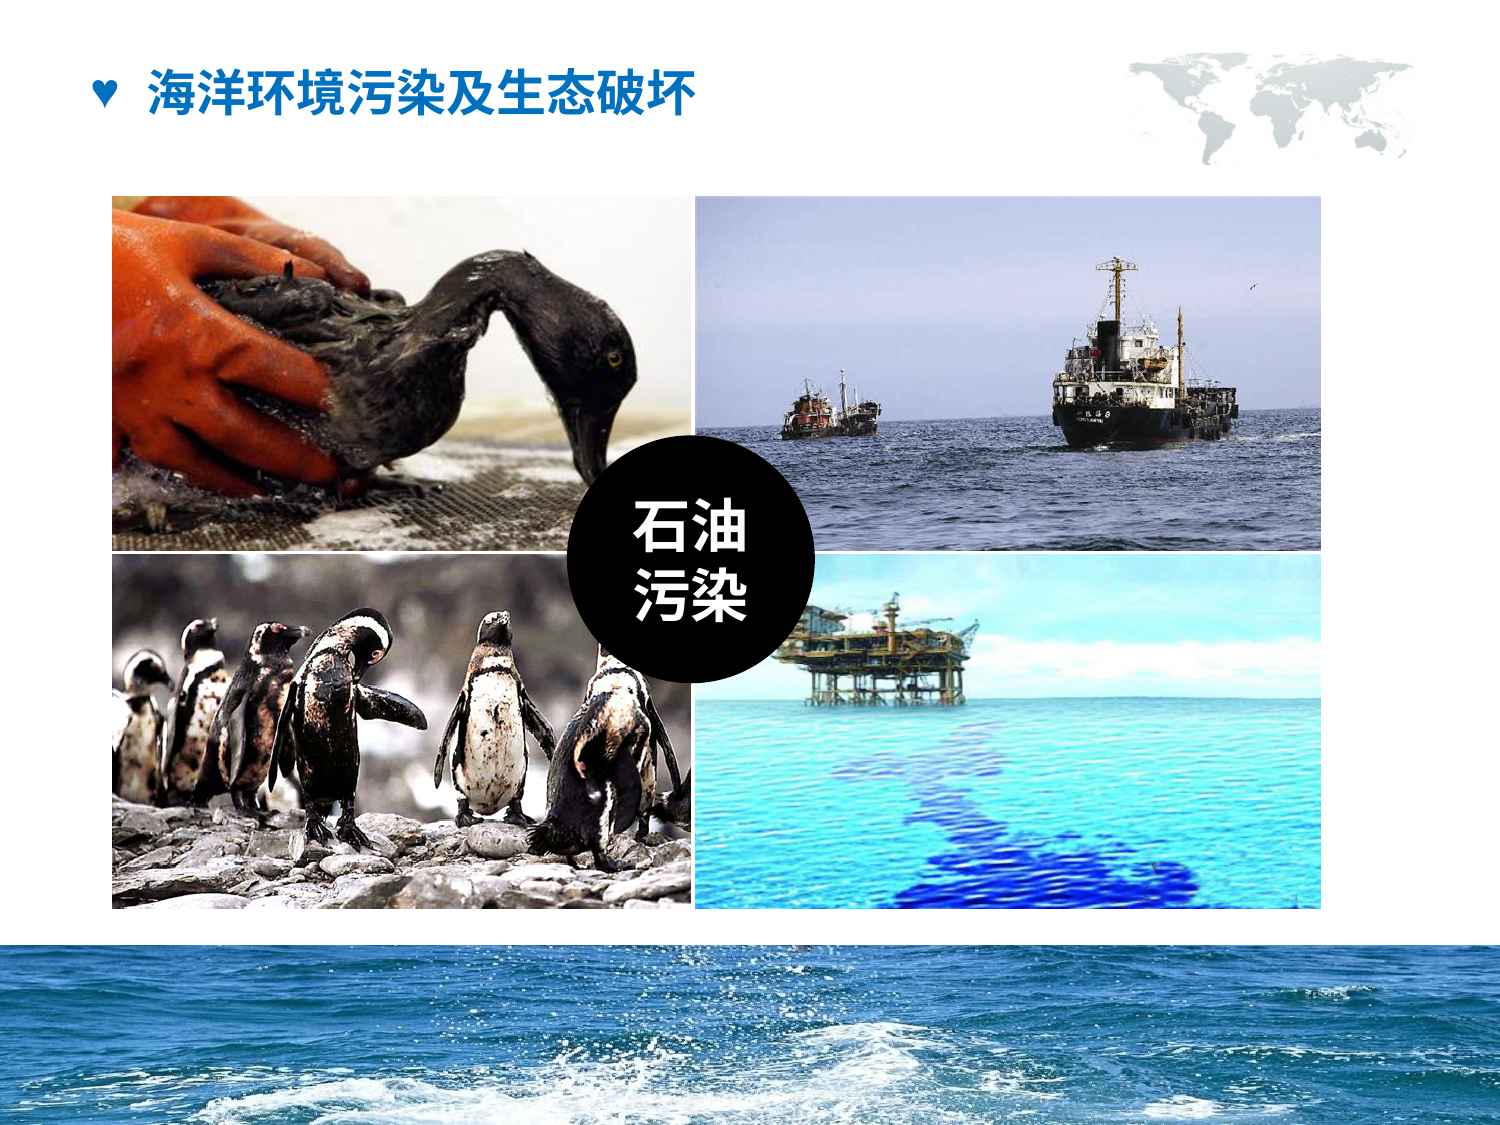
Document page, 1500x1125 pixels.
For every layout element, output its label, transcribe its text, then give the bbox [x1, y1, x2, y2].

picture [694, 195, 1321, 551]
picture [1492, 1075, 1500, 1088]
picture [111, 195, 692, 551]
picture [0, 945, 1500, 1125]
picture [694, 554, 1321, 909]
picture [1380, 1073, 1389, 1080]
picture [111, 554, 692, 909]
picture [1467, 1086, 1478, 1092]
title 海洋环境污染及生态破坏 [75, 45, 1425, 138]
